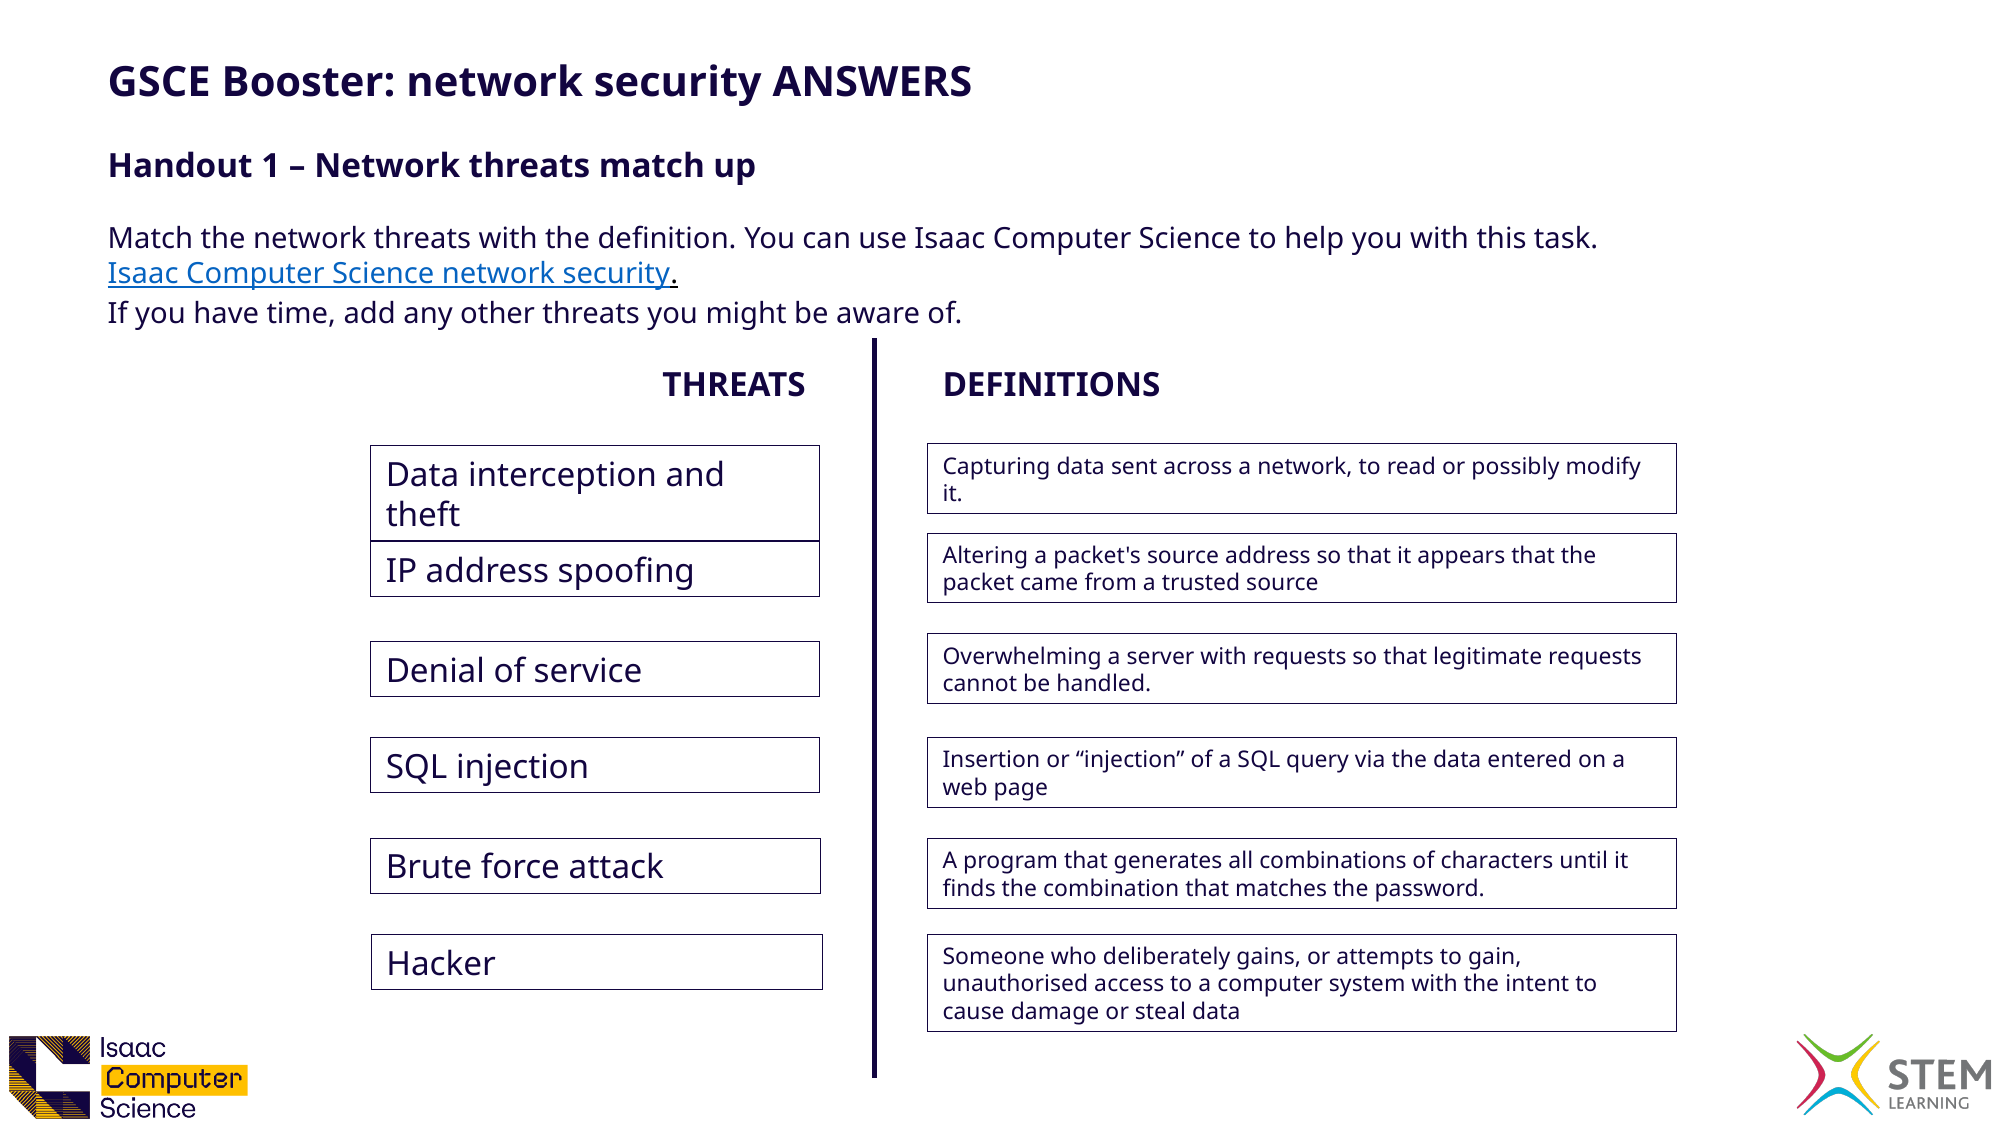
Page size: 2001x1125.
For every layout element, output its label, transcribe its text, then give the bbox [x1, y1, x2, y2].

text_box Brute force attack [370, 838, 821, 894]
text_box SQL injection [370, 737, 820, 793]
text_box A program that generates all combinations of characters until it finds the combination that matches the password. [927, 838, 1677, 909]
text_box Insertion or “injection” of a SQL query via the data entered on a web page [927, 737, 1677, 808]
text_box THREATS [370, 355, 821, 411]
picture [9, 1036, 248, 1119]
text_box IP address spoofing [370, 541, 820, 597]
text_box DEFINITIONS [927, 355, 1378, 411]
text_box Altering a packet's source address so that it appears that the packet came from a trusted source [927, 533, 1677, 603]
text_box Denial of service [370, 641, 820, 697]
text_box Data interception and theft [370, 445, 820, 541]
text_box Overwhelming a server with requests so that legitimate requests cannot be handled. [927, 633, 1677, 704]
text_box GSCE Booster: network security ANSWERS Handout 1 – Network threats match up Match the network threats with the definition. You can use Isaac Computer Science to help you with this task. Isaac Computer Science network security. If you have time, add any other threats you might be aware of. [92, 47, 1922, 382]
picture [1786, 1024, 2000, 1125]
text_box Hacker [371, 934, 823, 990]
text_box Someone who deliberately gains, or attempts to gain, unauthorised access to a computer system with the intent to cause damage or steal data [927, 934, 1677, 1032]
text_box Capturing data sent across a network, to read or possibly modify it. [927, 443, 1677, 514]
